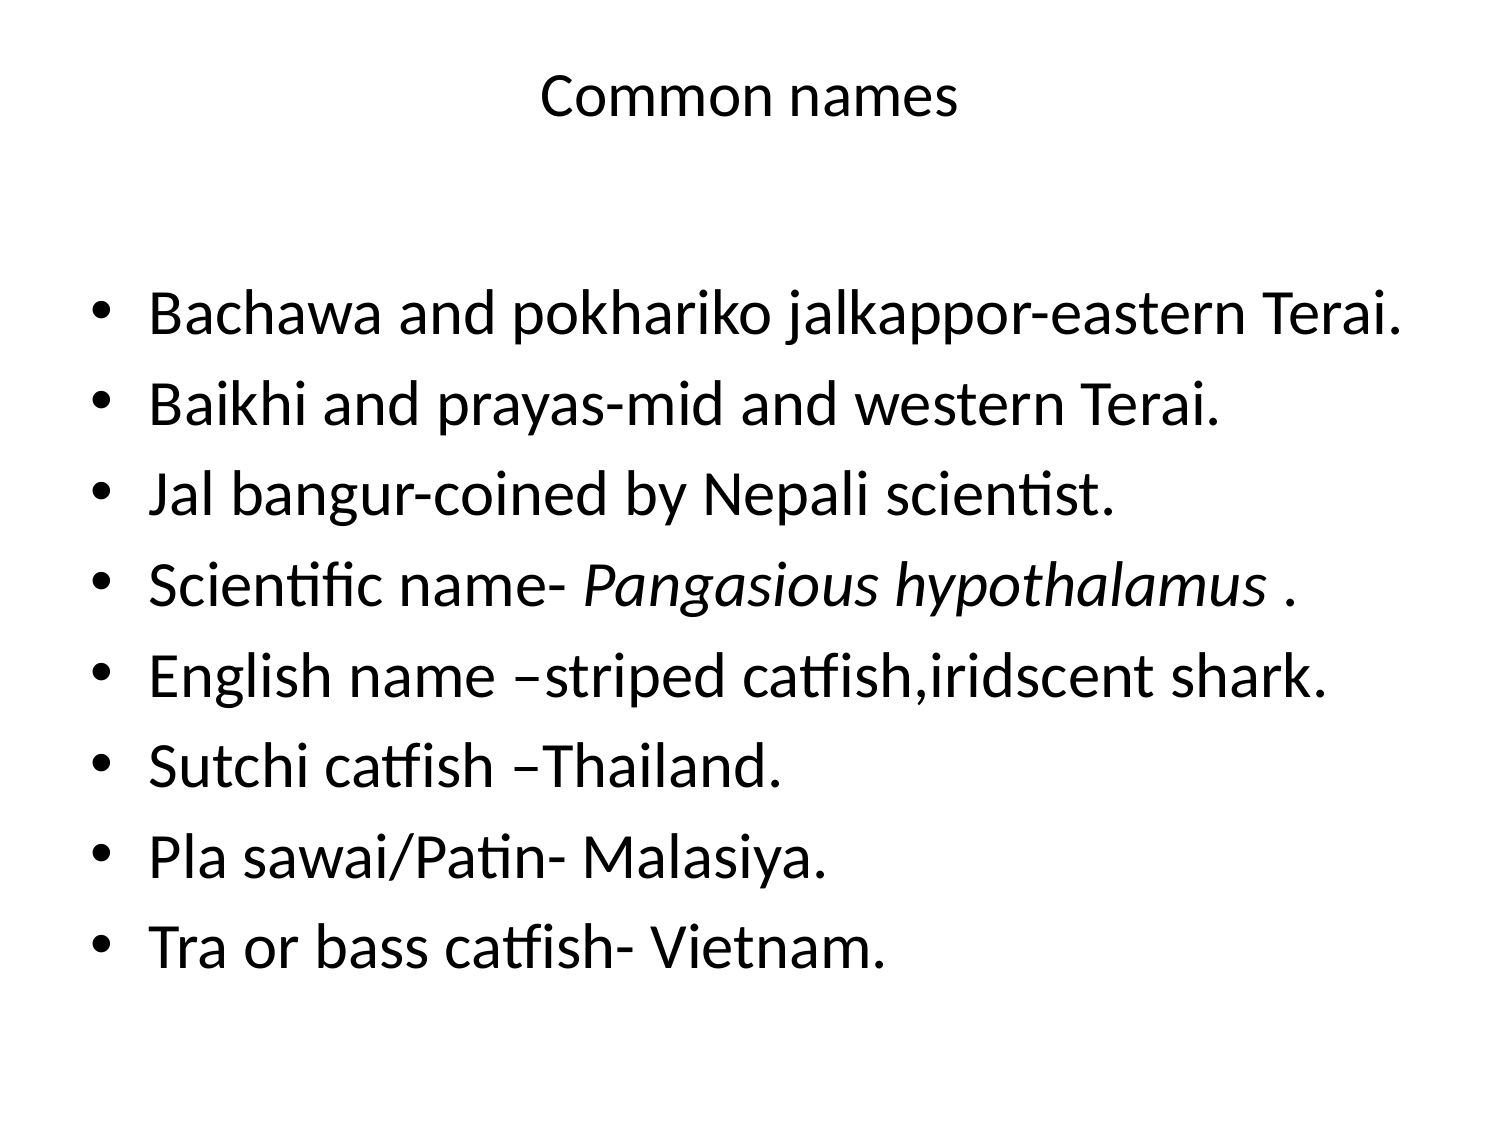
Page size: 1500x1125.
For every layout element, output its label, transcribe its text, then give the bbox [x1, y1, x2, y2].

title Common names [75, 45, 1425, 213]
list Bachawa and pokhariko jalkappor-eastern Terai. Baikhi and prayas-mid and western Terai. Jal bangur-coined by Nepali scientist. Scientific name- Pangasious hypothalamus . English name –striped catfish,iridscent shark. Sutchi catfish –Thailand. Pla sawai/Patin- Malasiya. Tra or bass catfish- Vietnam. [75, 262, 1425, 1005]
